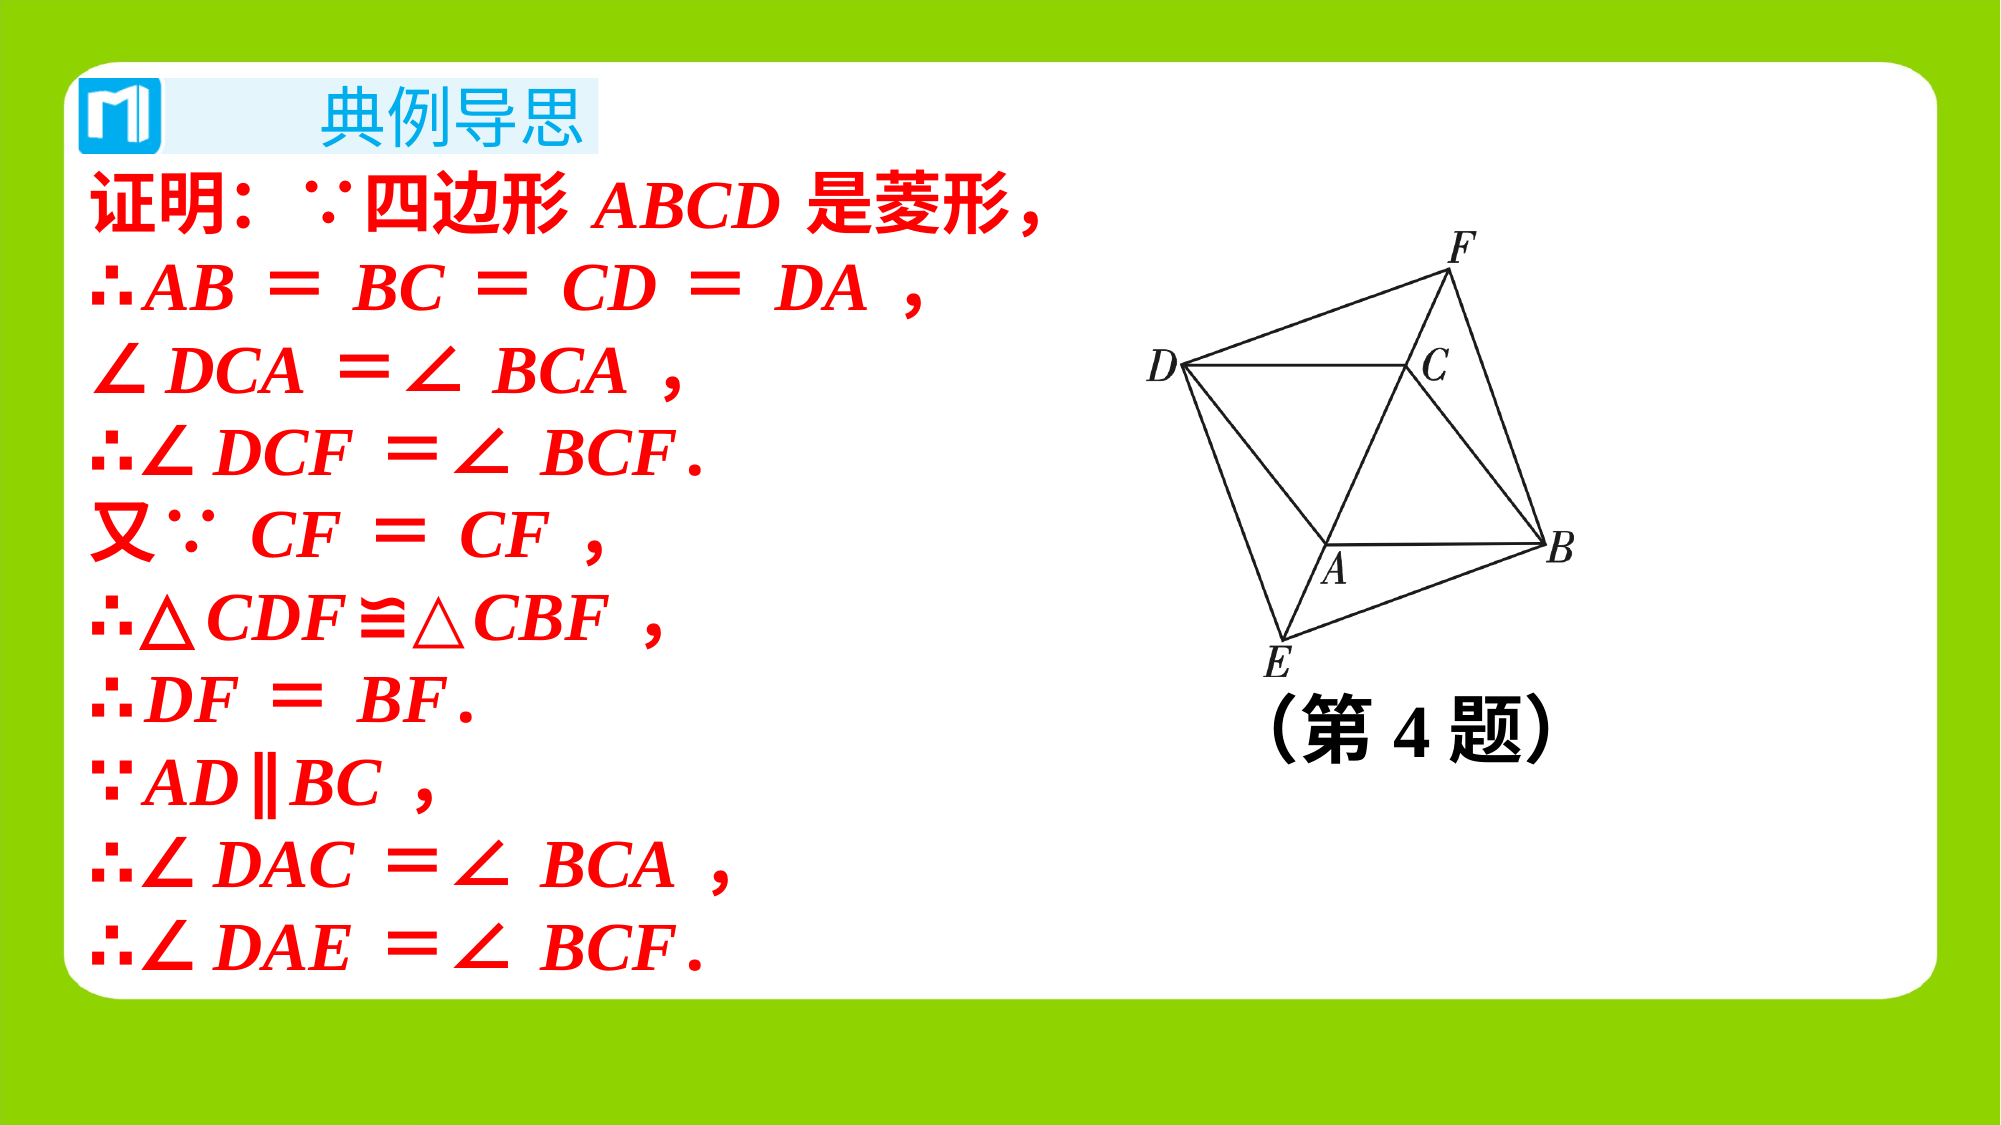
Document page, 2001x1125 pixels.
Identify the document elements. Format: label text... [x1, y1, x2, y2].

picture [0, 0, 2001, 1125]
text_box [1146, 231, 1574, 774]
text_box 证明：∵四边形ABCD是菱形， ∴AB＝BC＝CD＝DA， ∠DCA＝∠BCA， ∴∠DCF＝∠BCF. 又∵CF＝CF， ∴△CDF≌△CBF， ∴DF＝BF. ∵AD∥BC， ∴∠DAC＝∠BCA， ∴∠DAE＝∠BCF. [88, 159, 1147, 1000]
